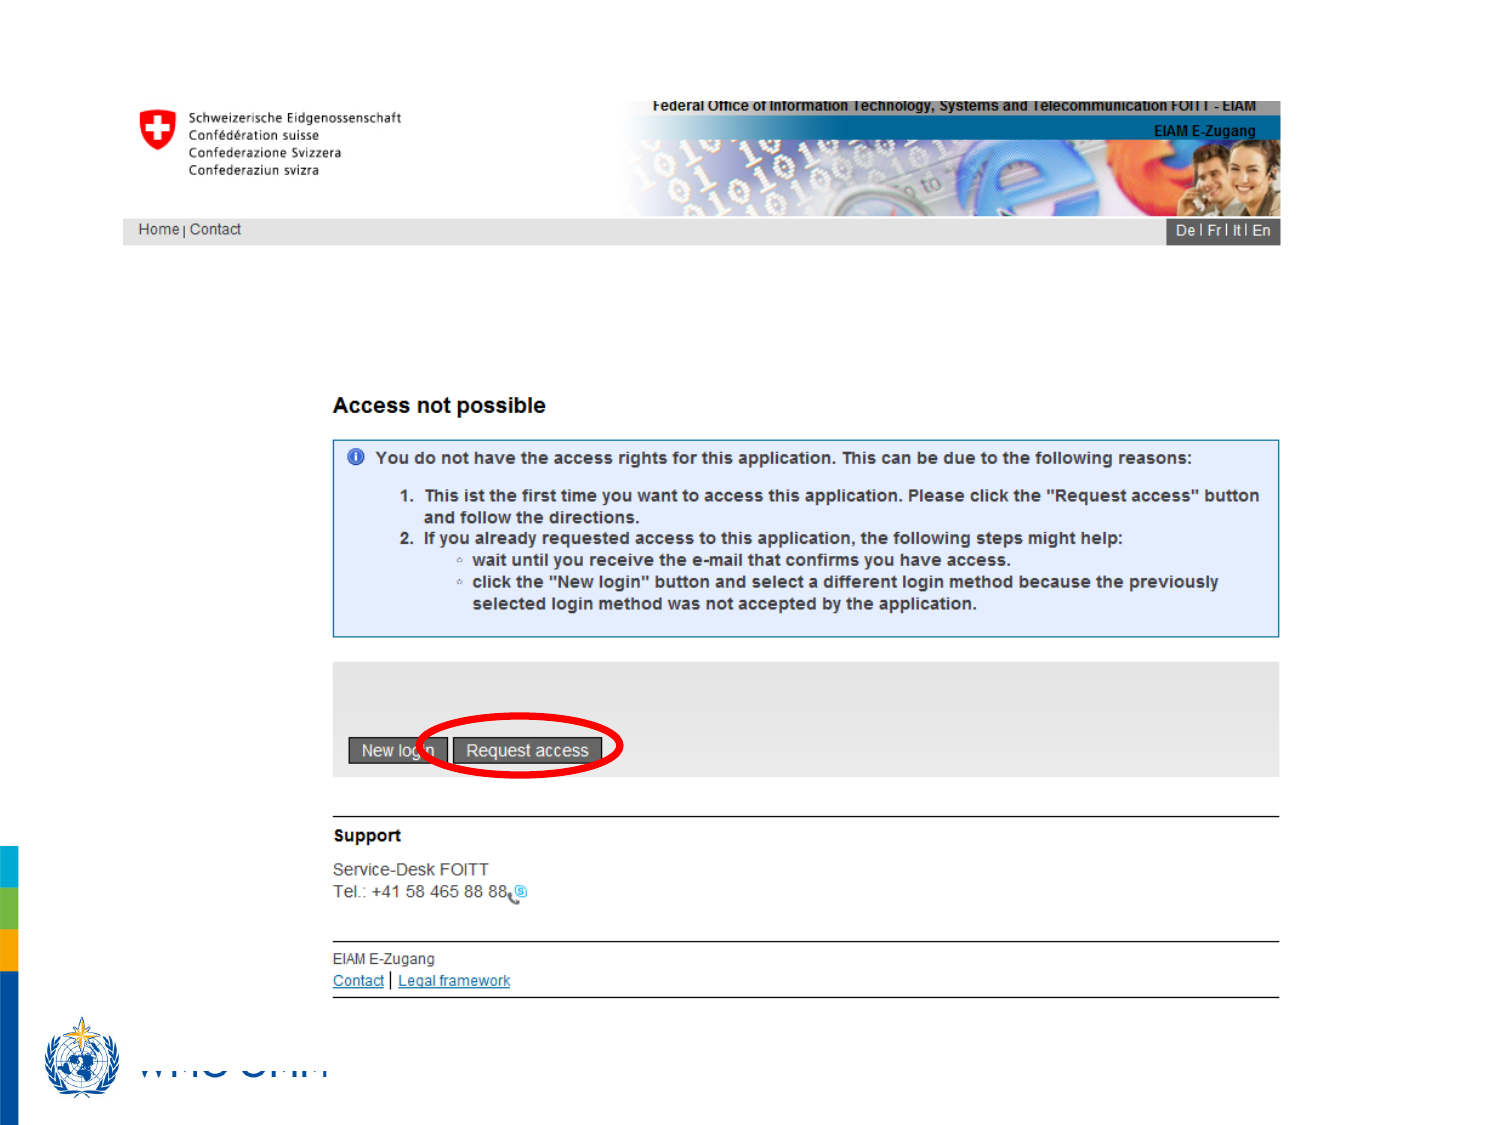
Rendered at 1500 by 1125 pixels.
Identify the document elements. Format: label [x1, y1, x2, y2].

picture [0, 845, 327, 1125]
list [123, 101, 1318, 1071]
